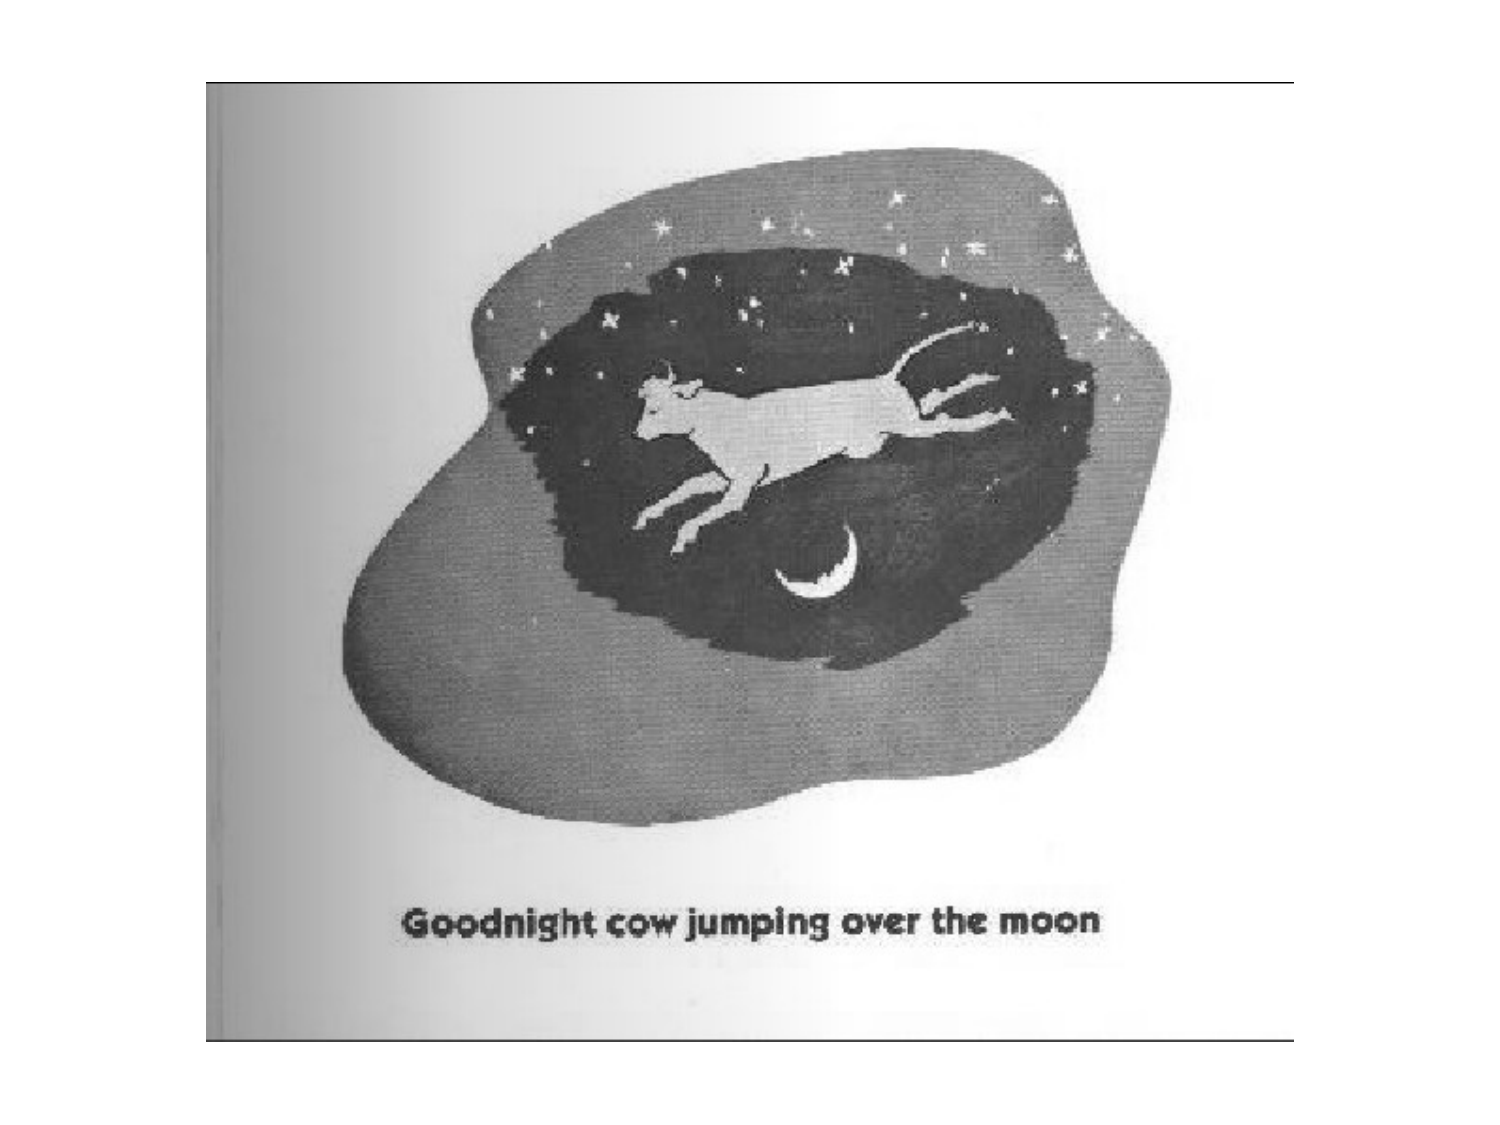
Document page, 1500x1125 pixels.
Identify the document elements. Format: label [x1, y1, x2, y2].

picture [206, 82, 1294, 1043]
